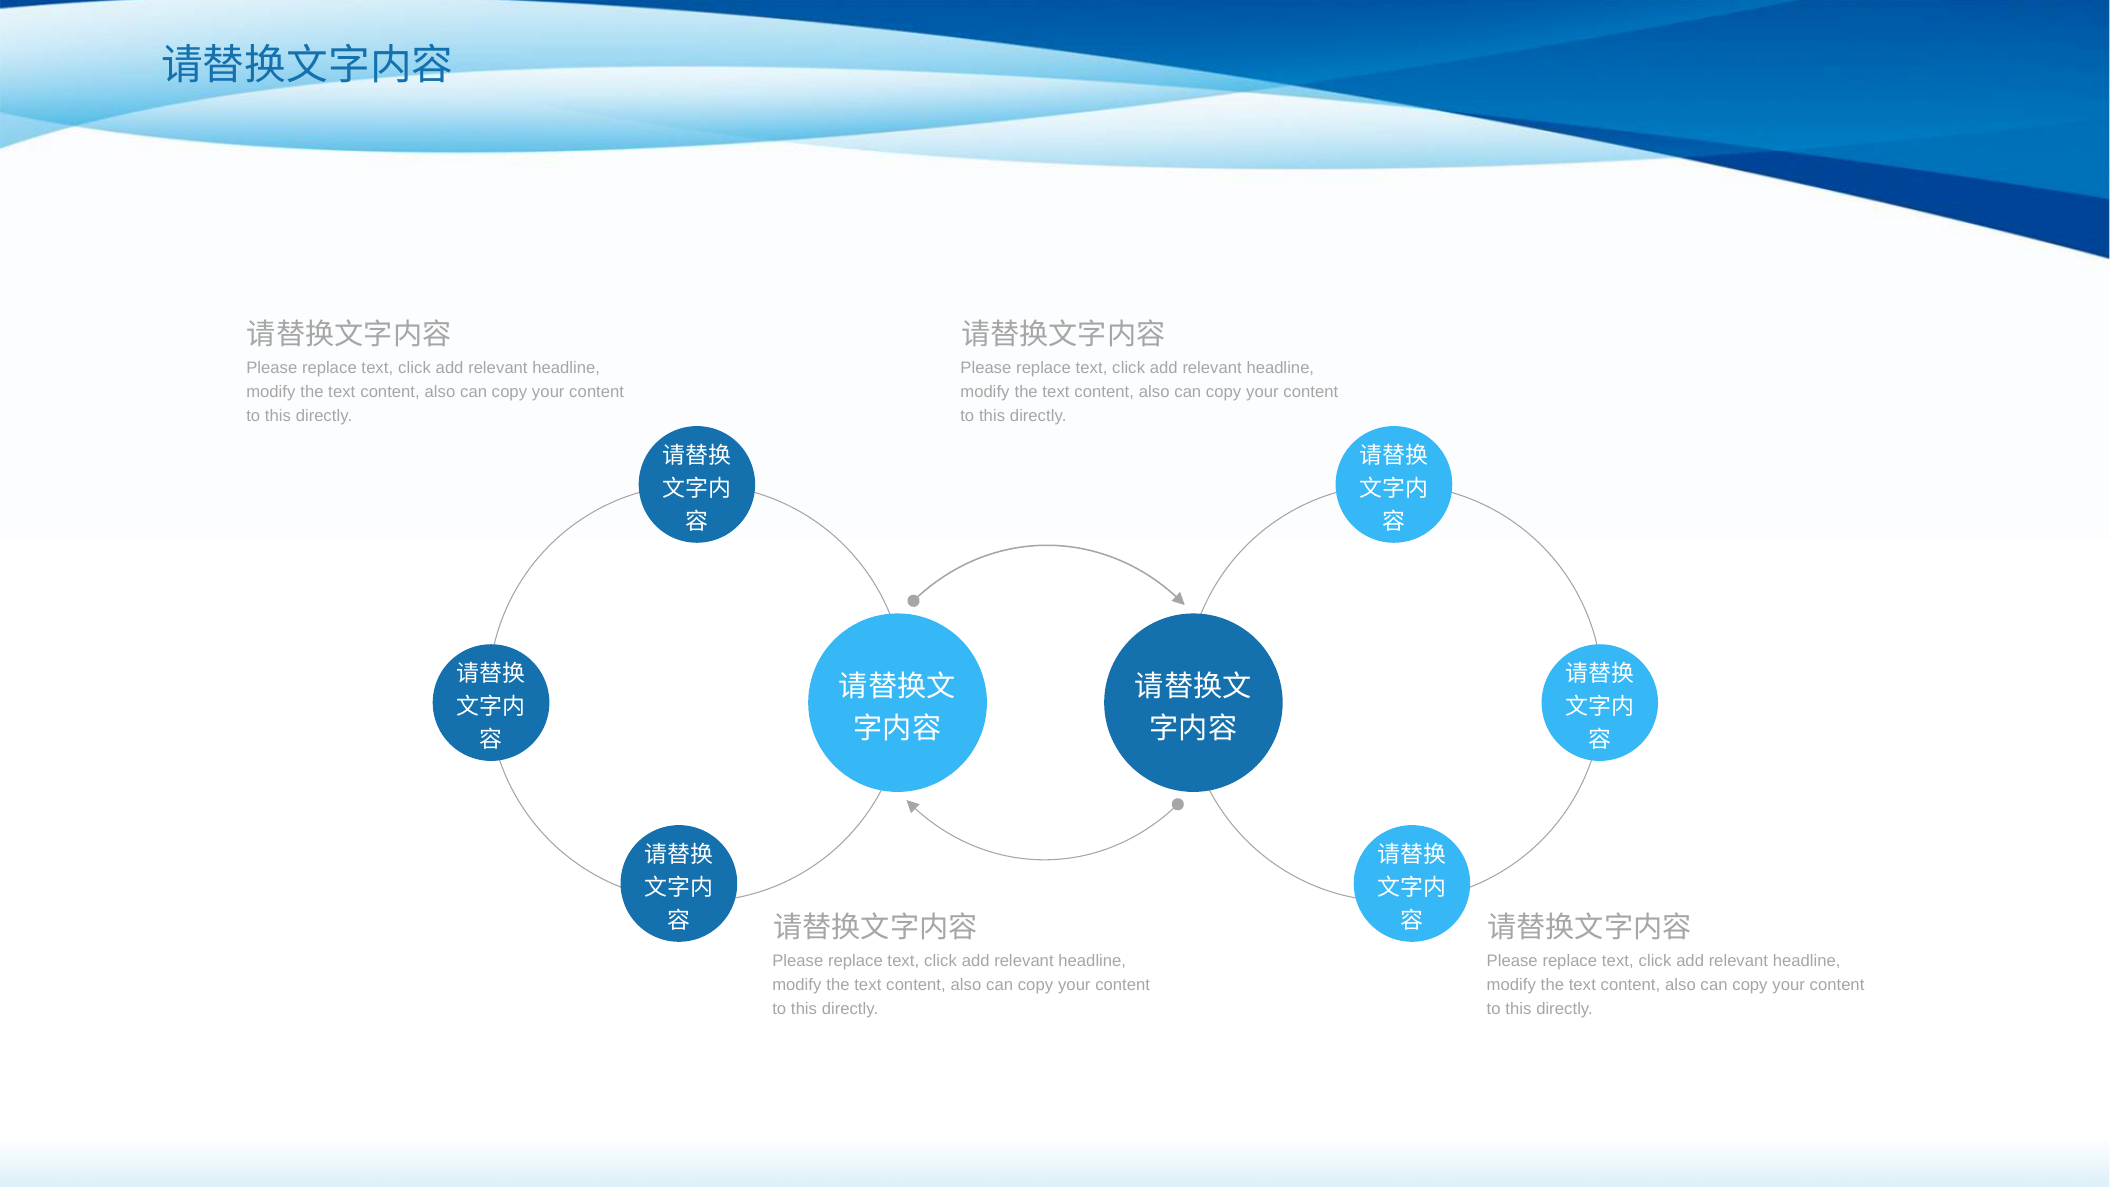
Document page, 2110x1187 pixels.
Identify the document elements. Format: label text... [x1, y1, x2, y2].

text_box 请替换文字内容 [1541, 644, 1659, 761]
text_box 请替换文字内容 [808, 613, 987, 792]
text_box 请替换文字内容 [620, 825, 738, 942]
text_box [907, 545, 1185, 705]
text_box 请替换文字内容 [246, 308, 452, 351]
text_box 请替换文字内容 [1487, 901, 1693, 944]
text_box 请替换文字内容 [773, 901, 978, 944]
text_box [1201, 492, 1597, 898]
text_box 请替换文字内容 [1104, 613, 1283, 792]
text_box 请替换文字内容 [1353, 825, 1471, 942]
text_box 请替换文字内容 [638, 426, 756, 543]
text_box Please replace text, click add relevant headline, modify the text content, also can copy your content to this directly. [772, 945, 1160, 1018]
text_box Please replace text, click add relevant headline, modify the text content, also can copy your content to this directly. [1486, 945, 1874, 1018]
picture [0, 0, 2110, 1187]
text_box 请替换文字内容 [1335, 426, 1453, 543]
text_box 请替换文字内容 [432, 644, 550, 761]
text_box [906, 666, 1184, 860]
text_box 请替换文字内容 [961, 308, 1167, 351]
text_box [494, 492, 890, 898]
text_box 请替换文字内容 [145, 22, 500, 94]
text_box Please replace text, click add relevant headline, modify the text content, also can copy your content to this directly. [246, 353, 634, 425]
text_box Please replace text, click add relevant headline, modify the text content, also can copy your content to this directly. [960, 353, 1348, 425]
